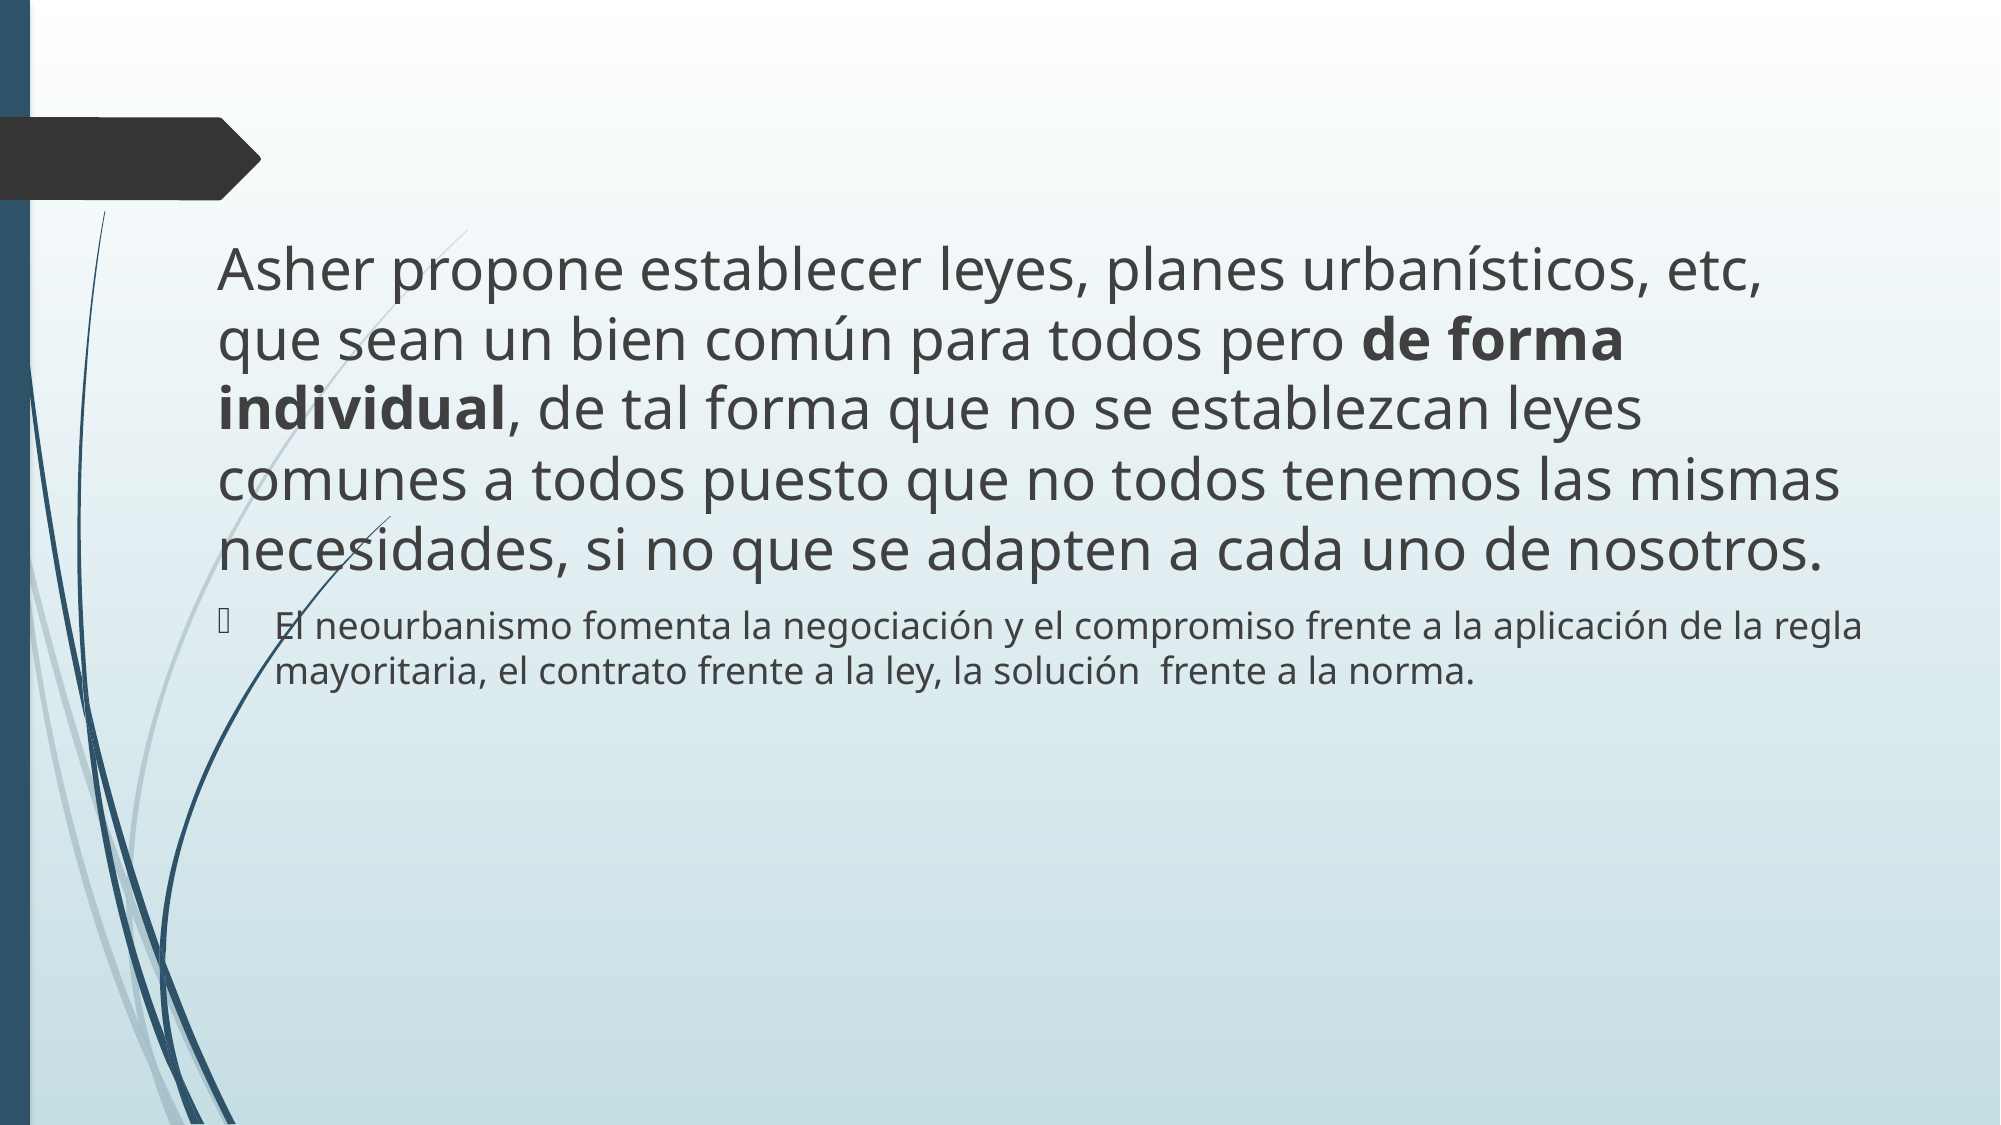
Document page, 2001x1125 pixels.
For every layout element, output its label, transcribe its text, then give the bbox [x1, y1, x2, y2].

list Asher propone establecer leyes, planes urbanísticos, etc, que sean un bien común para todos pero de forma individual, de tal forma que no se establezcan leyes comunes a todos puesto que no todos tenemos las mismas necesidades, si no que se adapten a cada uno de nosotros. El neourbanismo fomenta la negociación y el compromiso frente a la aplicación de la regla mayoritaria, el contrato frente a la ley, la solución frente a la norma. [202, 67, 1888, 1063]
